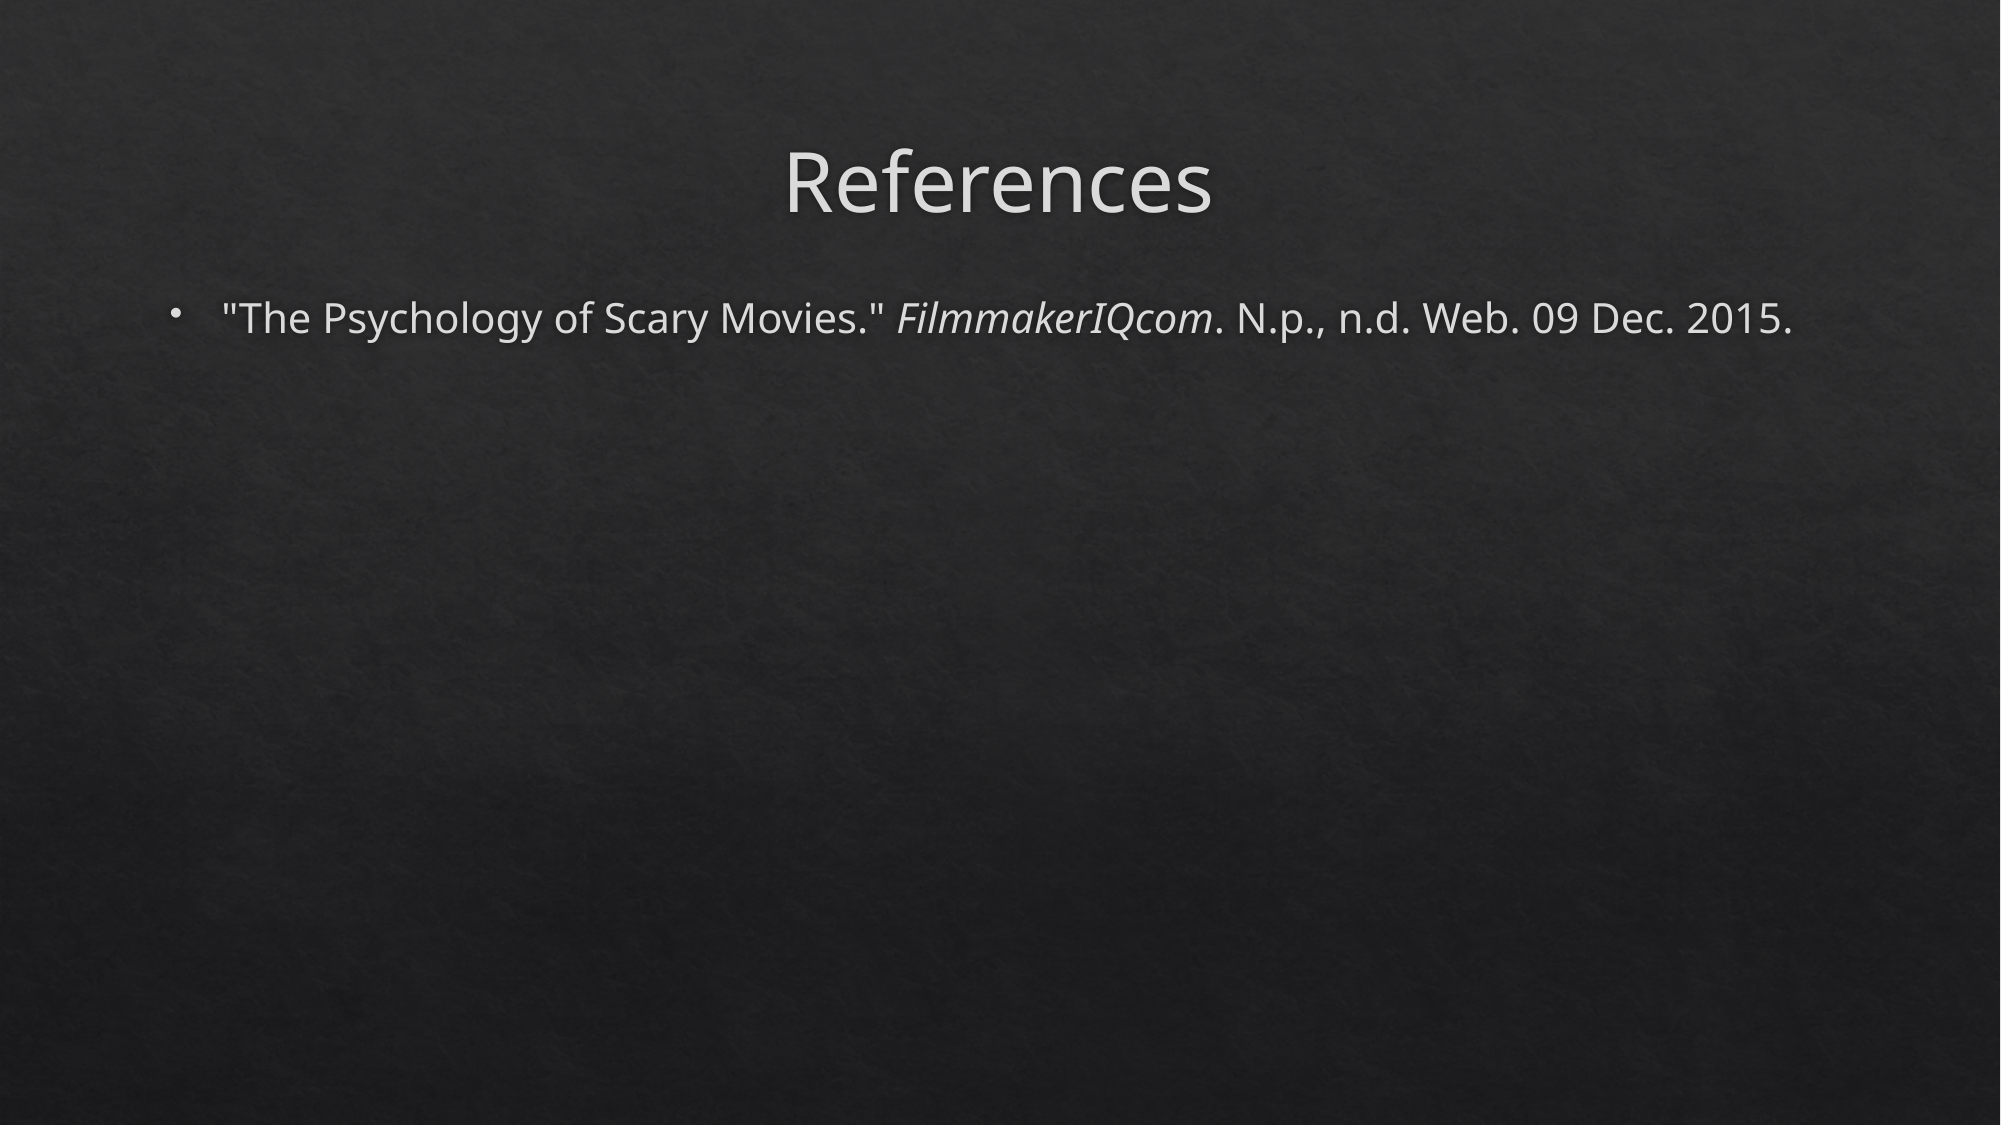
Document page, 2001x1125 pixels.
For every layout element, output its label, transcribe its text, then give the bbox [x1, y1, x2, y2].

list "The Psychology of Scary Movies." FilmmakerIQcom. N.p., n.d. Web. 09 Dec. 2015. [149, 284, 1849, 950]
title References [149, 99, 1849, 260]
